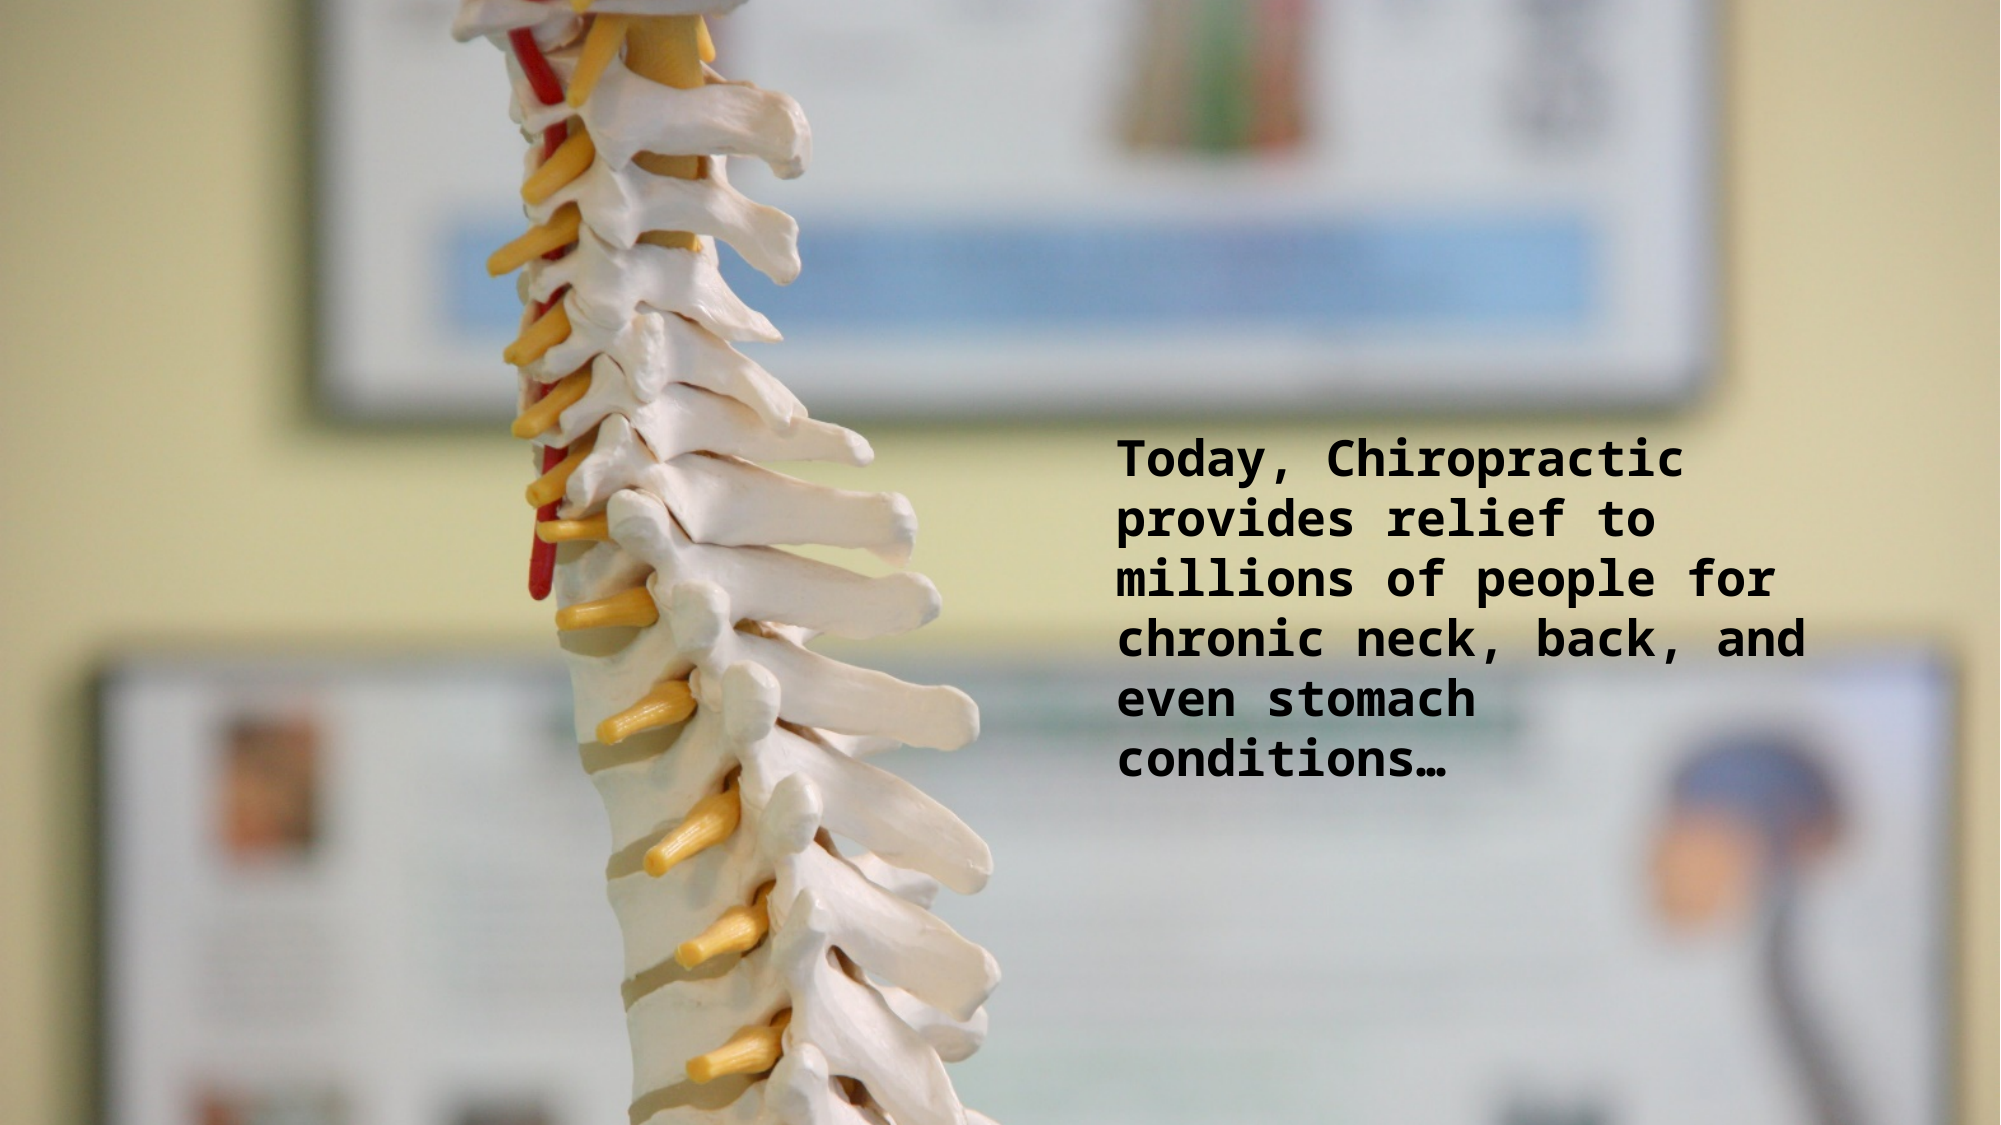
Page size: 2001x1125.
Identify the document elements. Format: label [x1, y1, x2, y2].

list [0, 0, 2000, 1125]
